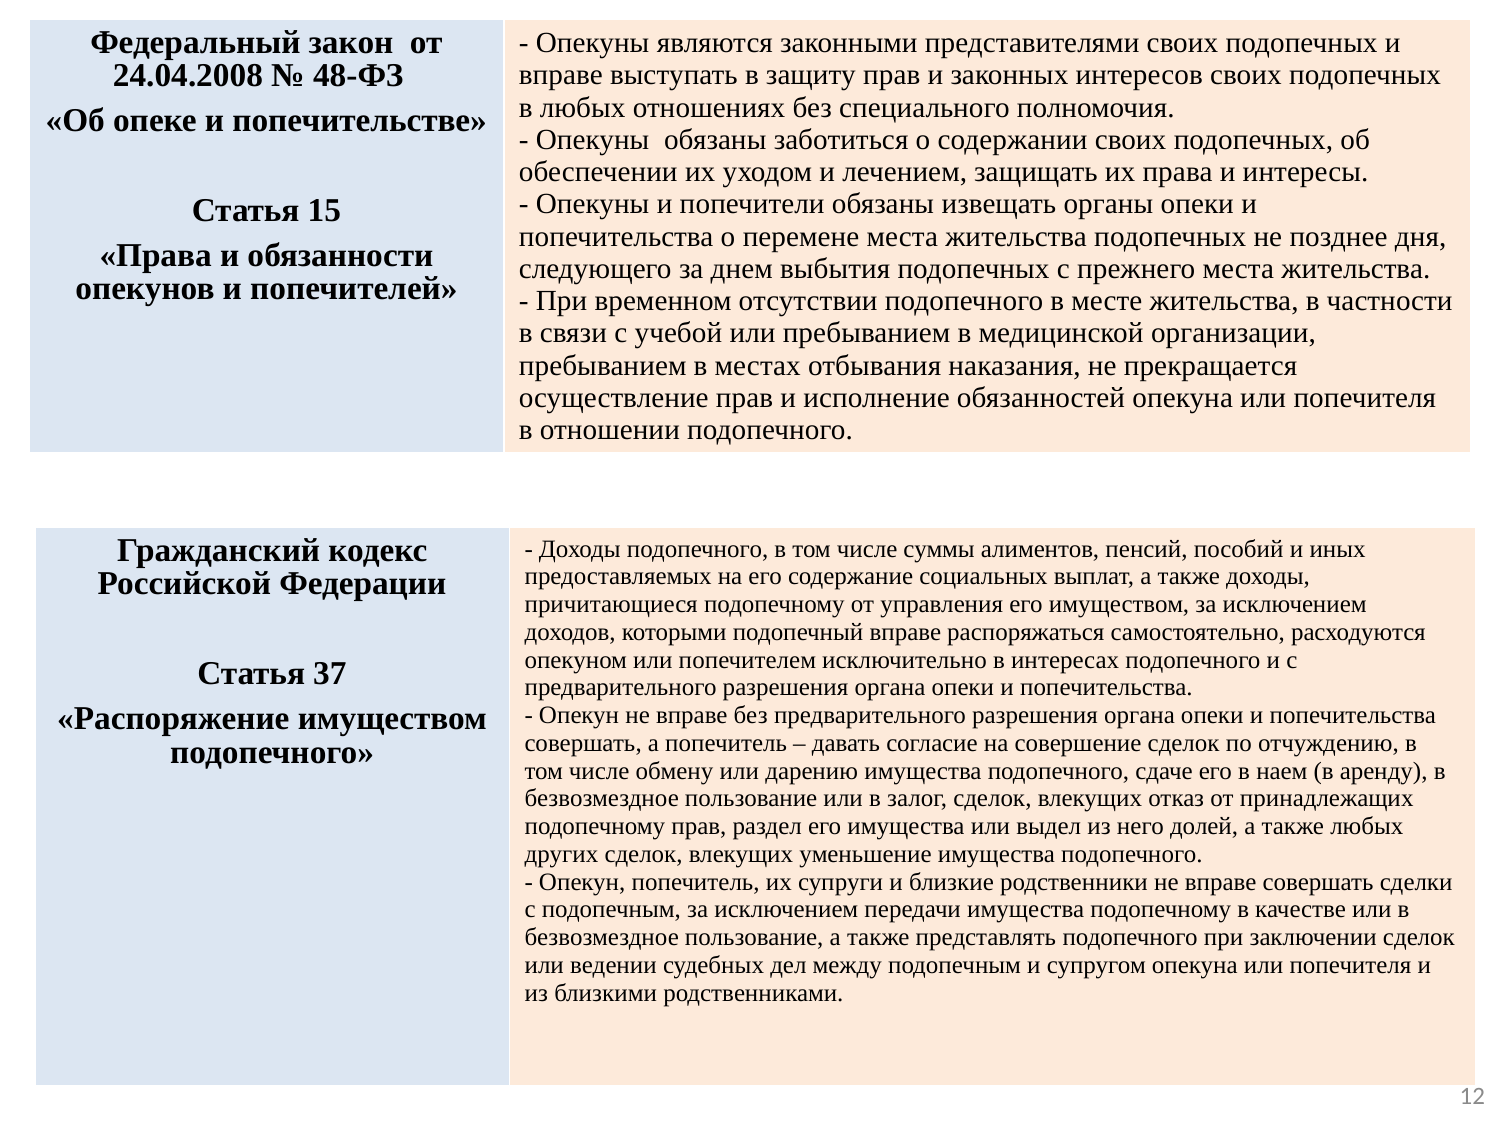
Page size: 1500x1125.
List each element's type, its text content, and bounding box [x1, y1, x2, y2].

table_header - Доходы подопечного, в том числе суммы алиментов, пенсий, пособий и иных предоставляемых на его содержание социальных выплат, а также доходы, причитающиеся подопечному от управления его имуществом, за исключением доходов, которыми подопечный вправе распоряжаться самостоятельно, расходуются опекуном или попечителем исключительно в интересах подопечного и с предварительного разрешения органа опеки и попечительства. - Опекун не вправе без предварительного разрешения органа опеки и попечительства совершать, а попечитель – давать согласие на совершение сделок по отчуждению, в том числе обмену или дарению имущества подопечного, сдаче его в наем (в аренду), в безвозмездное пользование или в залог, сделок, влекущих отказ от принадлежащих подопечному прав, раздел его имущества или выдел из него долей, а также любых других сделок, влекущих уменьшение имущества подопечного. - Опекун, попечитель, их супруги и близкие родственники не вправе совершать сделки с подопечным, за исключением передачи имущества подопечному в качестве или в безвозмездное пользование, а также представлять подопечного при заключении сделок или ведении судебных дел между подопечным и супругом опекуна или попечителя и из близкими родственниками. [510, 528, 1475, 1085]
table_header - Опекуны являются законными представителями своих подопечных и вправе выступать в защиту прав и законных интересов своих подопечных в любых отношениях без специального полномочия. - Опекуны обязаны заботиться о содержании своих подопечных, об обеспечении их уходом и лечением, защищать их права и интересы. - Опекуны и попечители обязаны извещать органы опеки и попечительства о перемене места жительства подопечных не позднее дня, следующего за днем выбытия подопечных с прежнего места жительства. - При временном отсутствии подопечного в месте жительства, в частности в связи с учебой или пребыванием в медицинской организации, пребыванием в местах отбывания наказания, не прекращается осуществление прав и исполнение обязанностей опекуна или попечителя в отношении подопечного. [505, 20, 1470, 452]
slide_number 12 [1149, 1065, 1500, 1125]
table_header Гражданский кодекс Российской Федерации Статья 37 «Распоряжение имуществом подопечного» [36, 528, 509, 1085]
table_header Федеральный закон от 24.04.2008 № 48-ФЗ «Об опеке и попечительстве» Статья 15 «Права и обязанности опекунов и попечителей» [30, 20, 503, 452]
